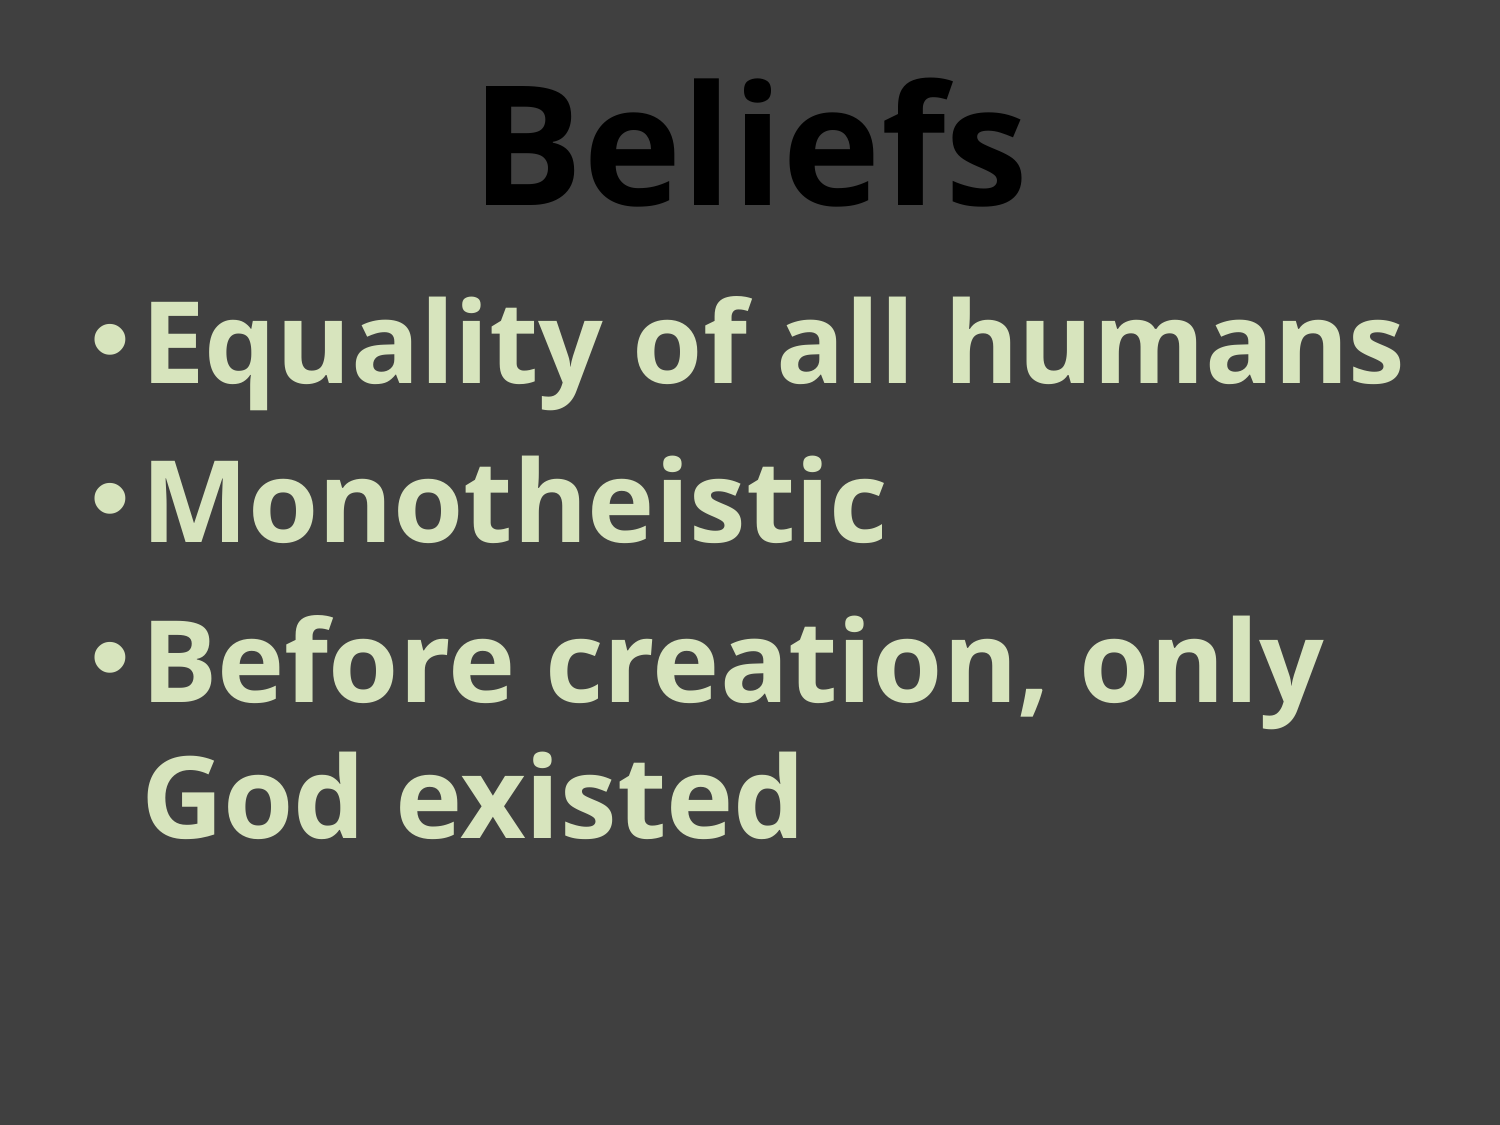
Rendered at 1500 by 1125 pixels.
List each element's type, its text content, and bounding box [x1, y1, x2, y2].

title Beliefs [75, 45, 1425, 233]
list Equality of all humans Monotheistic Before creation, only God existed [75, 262, 1425, 1005]
